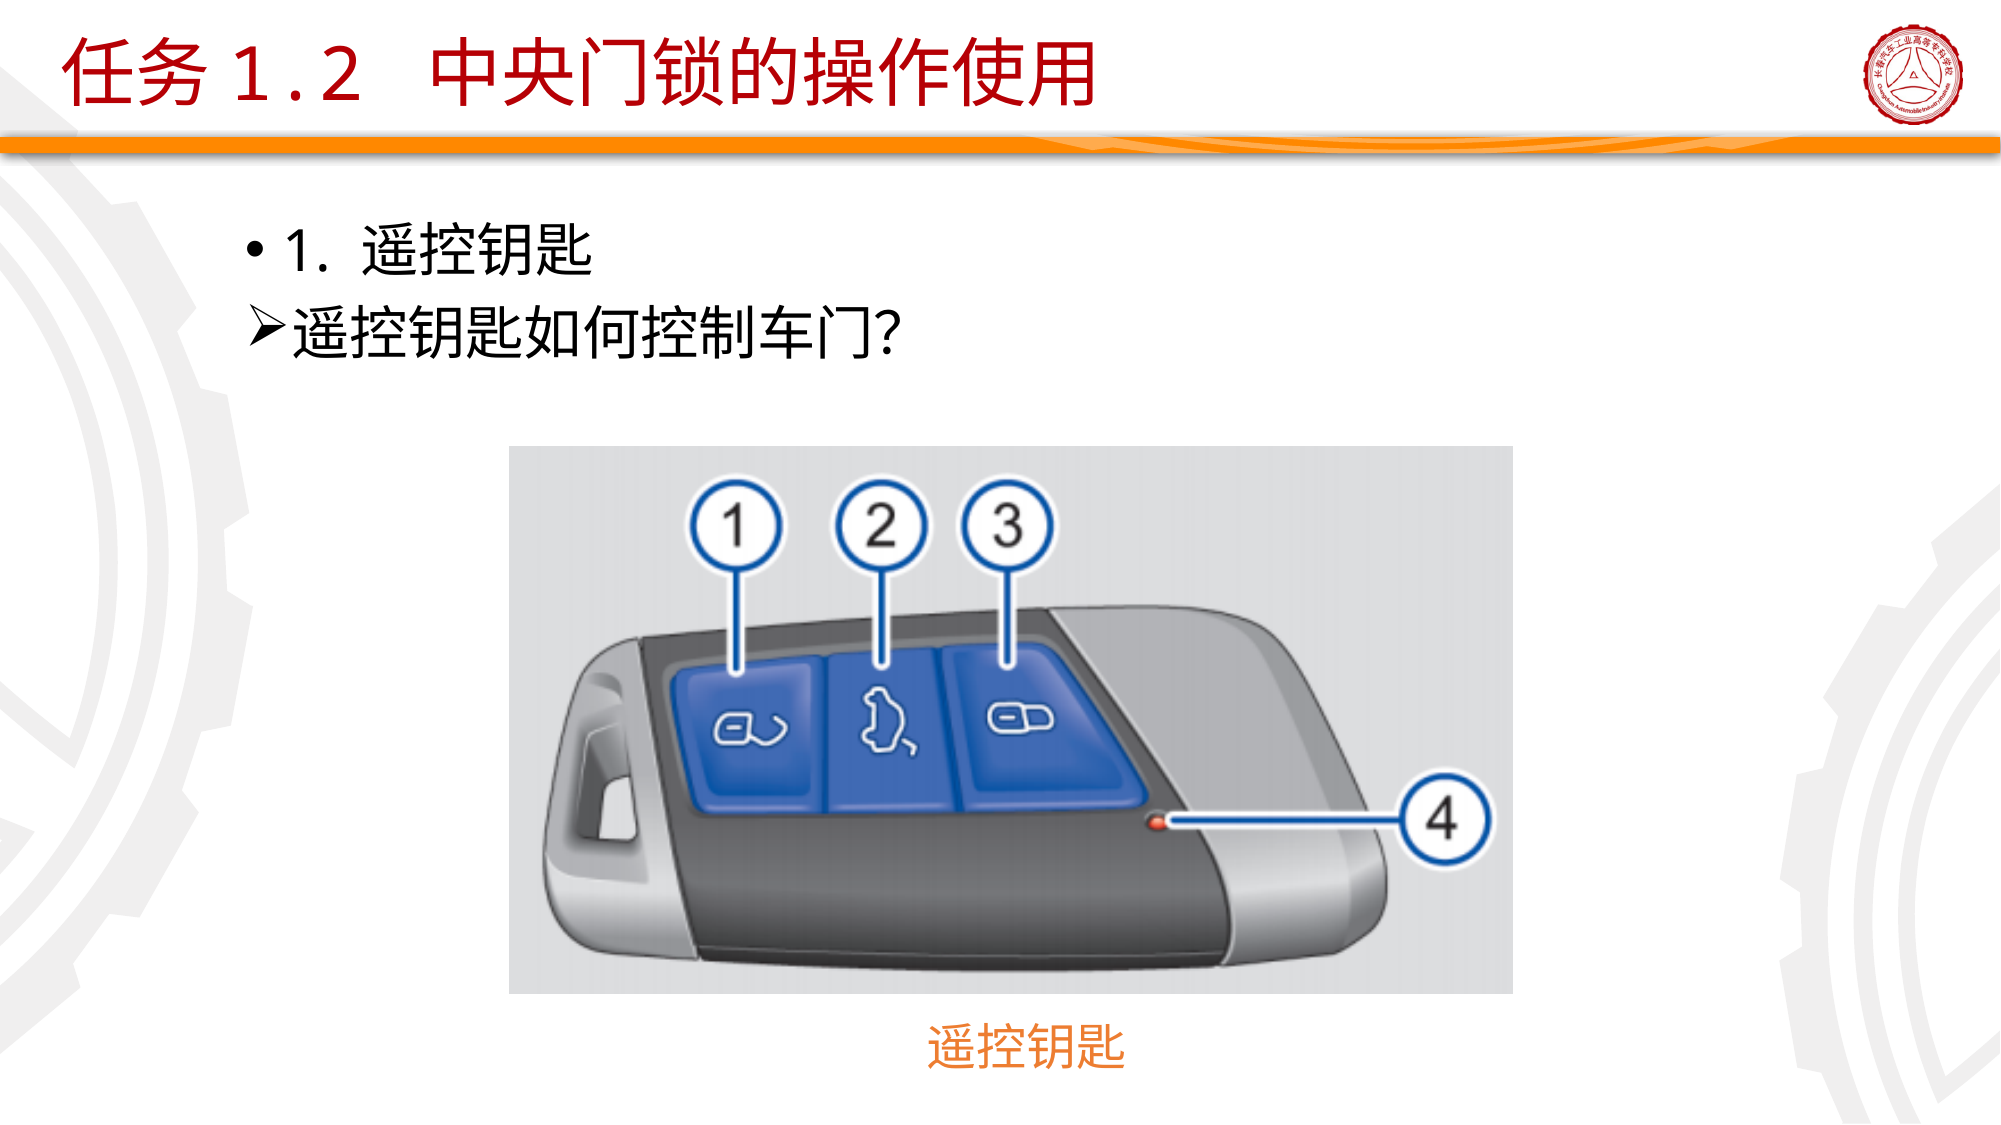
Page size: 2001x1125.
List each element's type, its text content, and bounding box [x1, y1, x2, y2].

picture [509, 446, 1513, 994]
list 1. 遥控钥匙 遥控钥匙如何控制车门？ [229, 213, 1738, 945]
text_box 遥控钥匙 [856, 1007, 1198, 1083]
picture [1863, 24, 1963, 125]
title 任务1.2 中央门锁的操作使用 [45, 28, 1554, 128]
